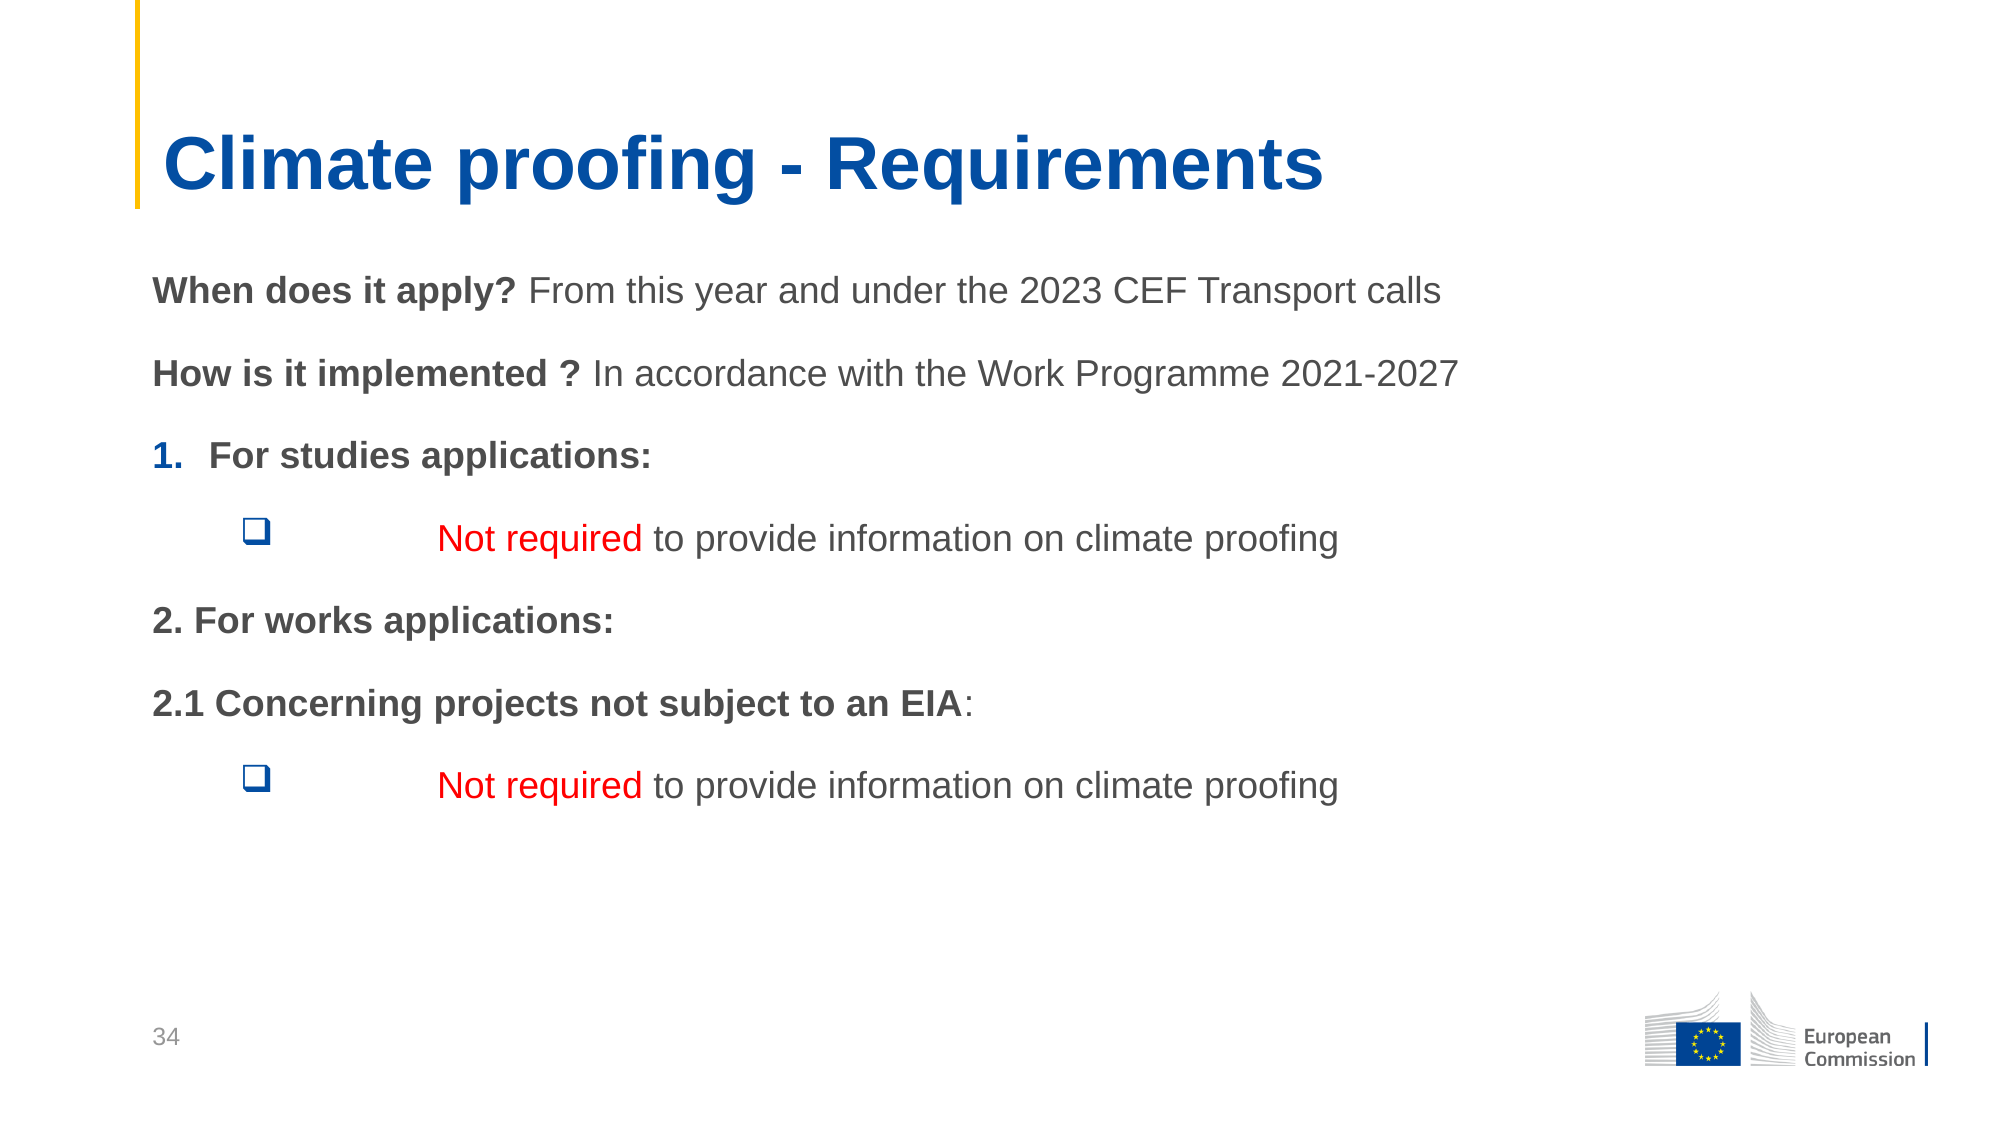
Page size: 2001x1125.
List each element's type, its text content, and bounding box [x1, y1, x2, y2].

title Climate proofing - Requirements [148, 87, 1938, 207]
slide_number 34 [137, 1005, 588, 1066]
picture [1645, 991, 1928, 1066]
list When does it apply? From this year and under the 2023 CEF Transport calls How is it implemented ? In accordance with the Work Programme 2021-2027 For studies applications: Not required to provide information on climate proofing 2. For works applications: 2.1 Concerning projects not subject to an EIA: Not required to provide information on climate proofing [137, 258, 1758, 954]
